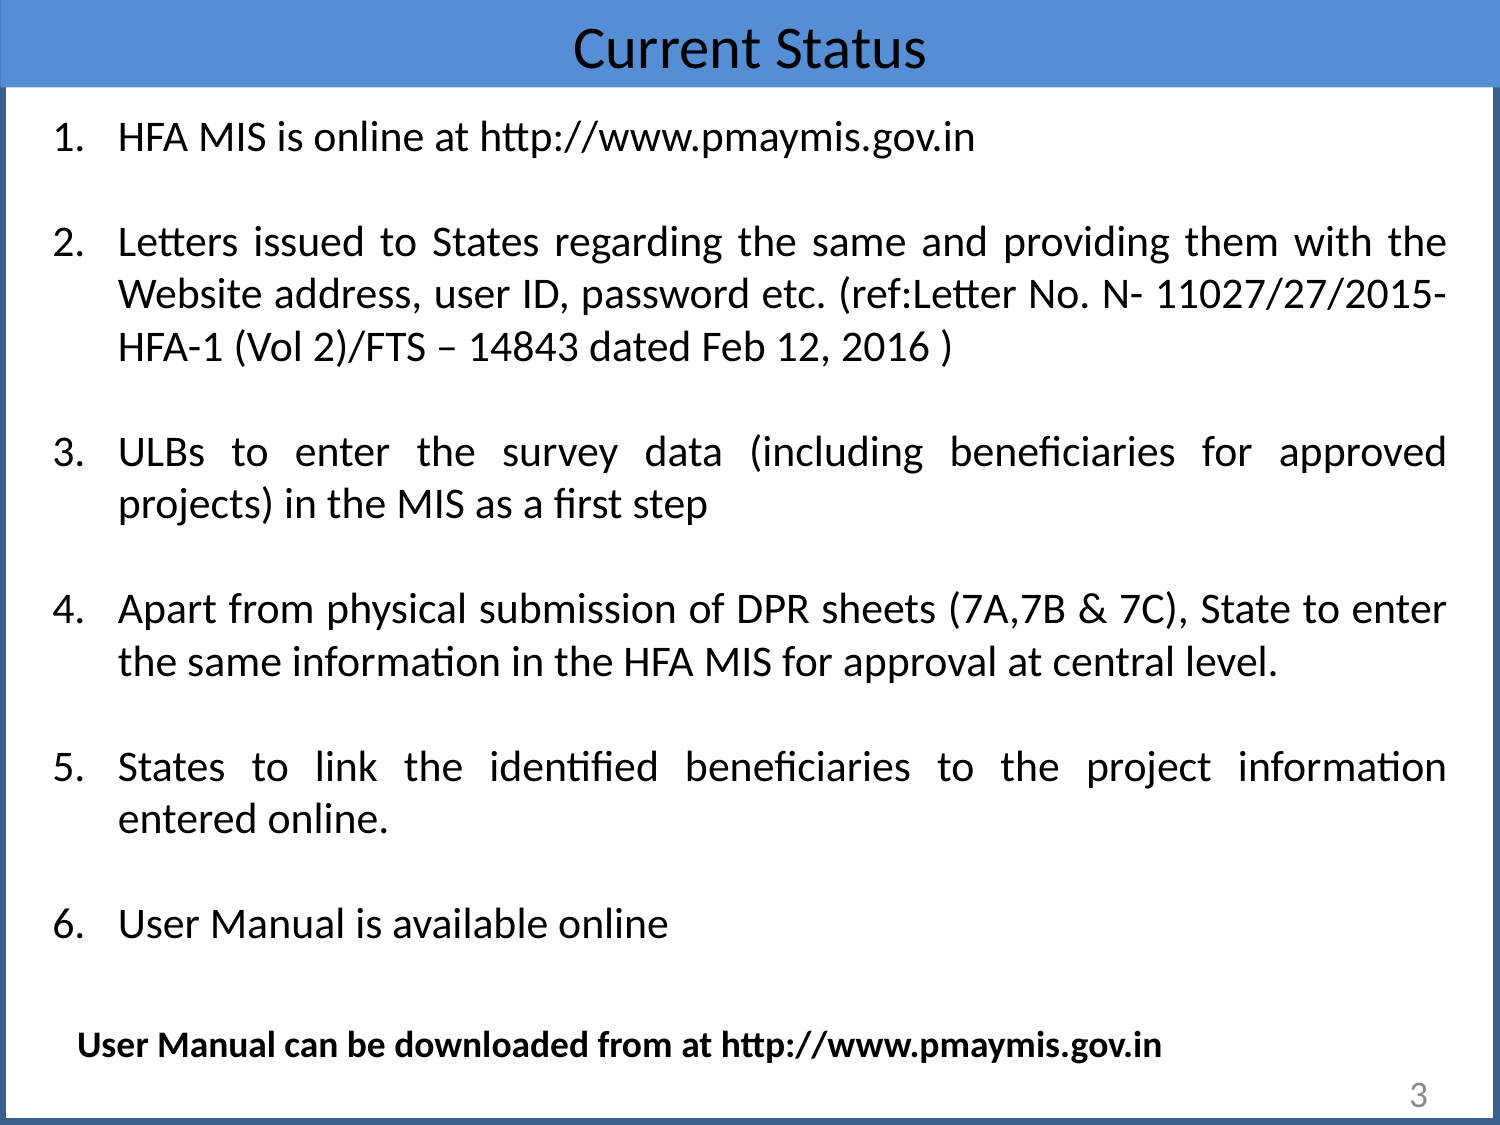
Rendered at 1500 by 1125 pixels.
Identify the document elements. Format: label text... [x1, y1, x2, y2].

text_box [0, 88, 1500, 1125]
text_box HFA MIS is online at http://www.pmaymis.gov.in Letters issued to States regarding the same and providing them with the Website address, user ID, password etc. (ref:Letter No. N- 11027/27/2015-HFA-1 (Vol 2)/FTS – 14843 dated Feb 12, 2016 ) ULBs to enter the survey data (including beneficiaries for approved projects) in the MIS as a first step Apart from physical submission of DPR sheets (7A,7B & 7C), State to enter the same information in the HFA MIS for approval at central level. States to link the identified beneficiaries to the project information entered online. User Manual is available online [37, 99, 1463, 955]
text_box User Manual can be downloaded from at http://www.pmaymis.gov.in [62, 1012, 1188, 1073]
text_box Current Status [0, 0, 1500, 88]
